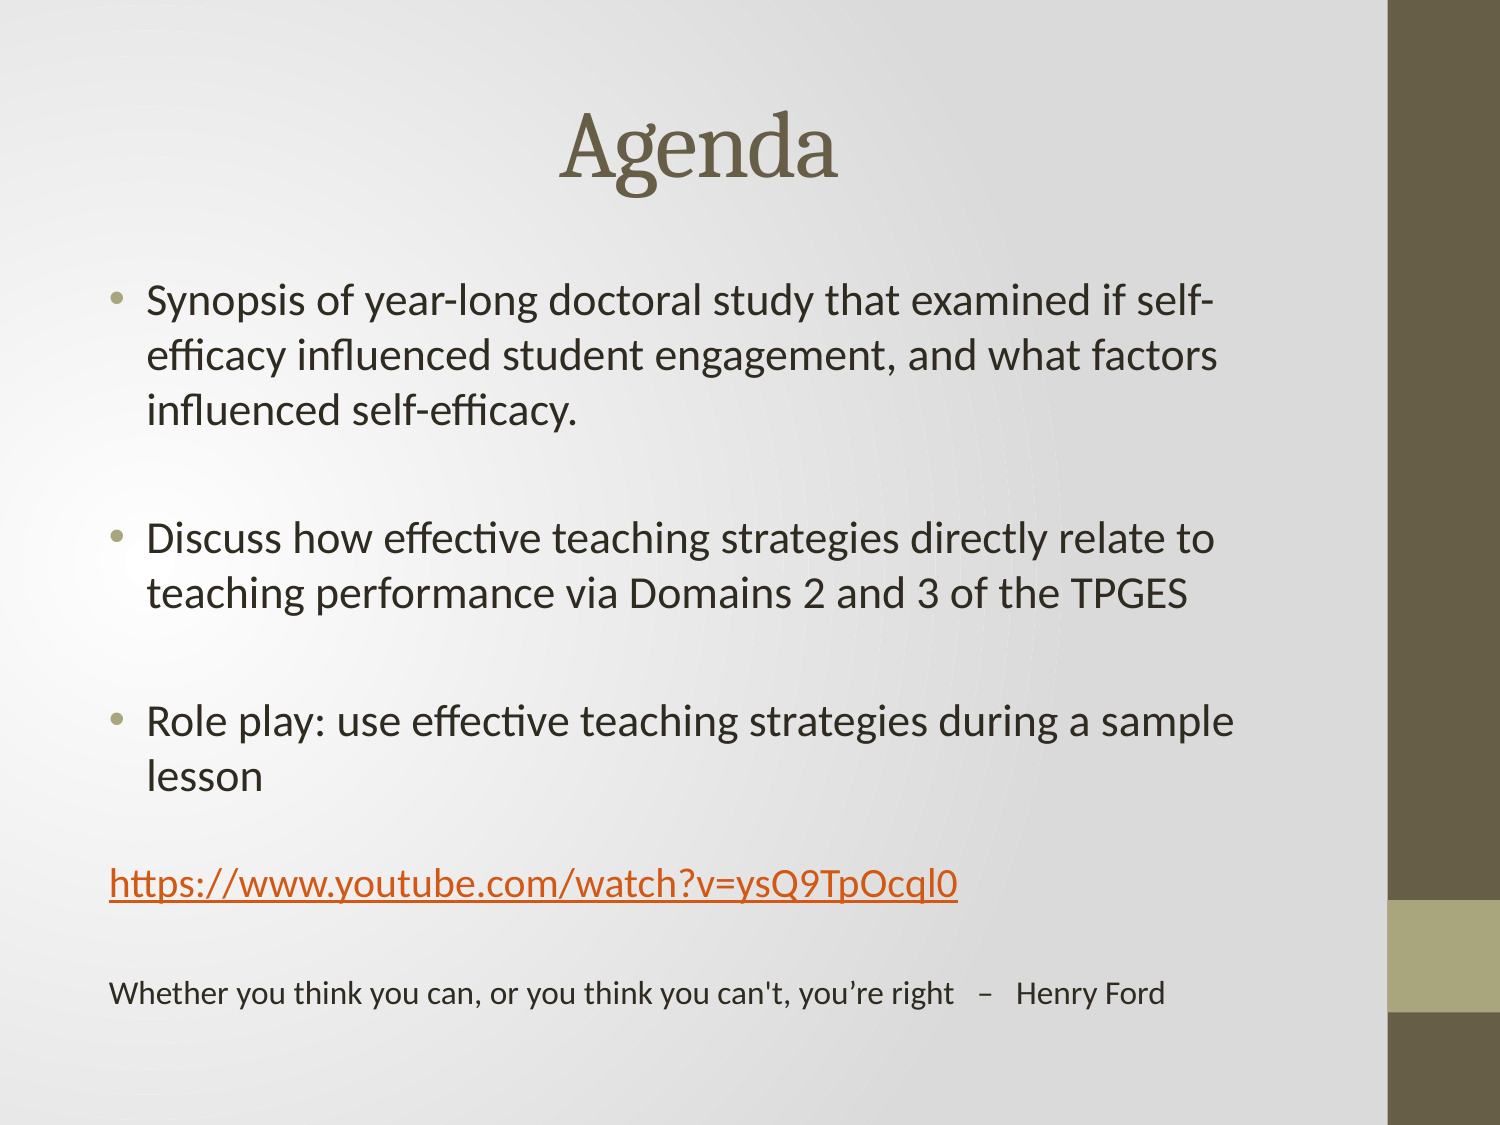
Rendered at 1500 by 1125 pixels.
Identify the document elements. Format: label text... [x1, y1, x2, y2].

title Agenda [75, 45, 1325, 233]
list Synopsis of year-long doctoral study that examined if self-efficacy influenced student engagement, and what factors influenced self-efficacy. Discuss how effective teaching strategies directly relate to teaching performance via Domains 2 and 3 of the TPGES Role play: use effective teaching strategies during a sample lesson https://www.youtube.com/watch?v=ysQ9TpOcql0 Whether you think you can, or you think you can't, you’re right – Henry Ford [75, 262, 1325, 1050]
